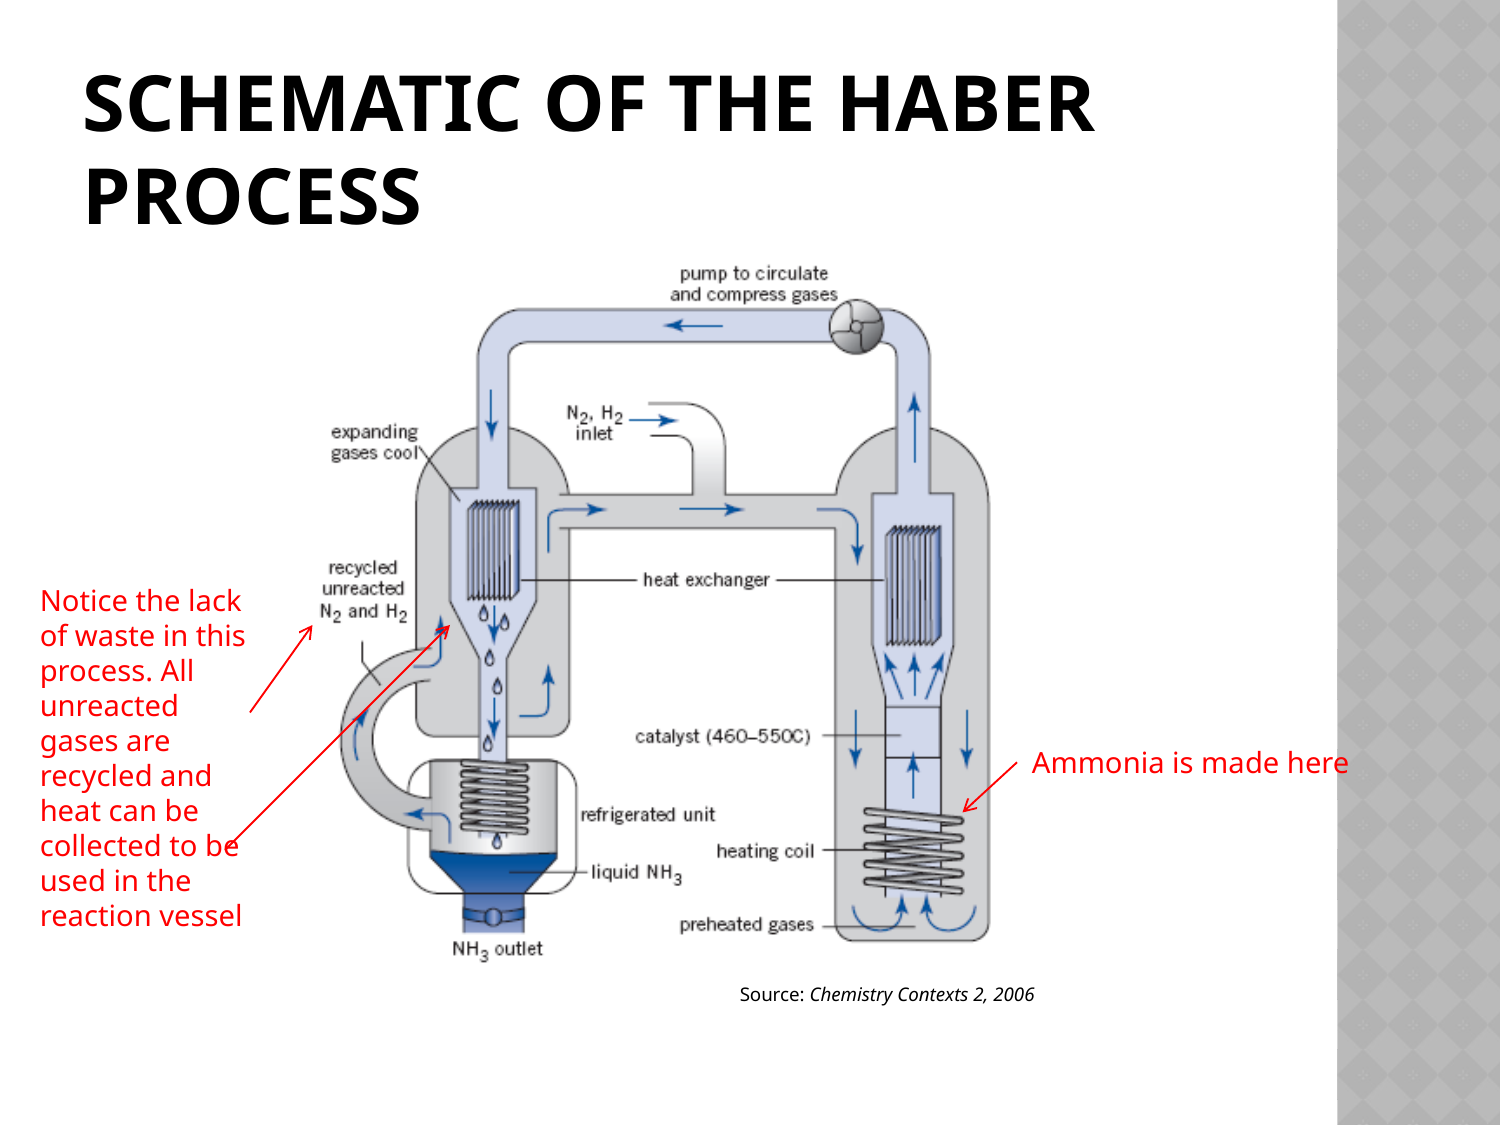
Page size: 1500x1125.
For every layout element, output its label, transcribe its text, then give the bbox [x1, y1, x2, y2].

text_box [224, 624, 451, 851]
title Schematic of the Haber Process [75, 52, 1263, 240]
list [286, 249, 1051, 980]
text_box Ammonia is made here [1055, 737, 1365, 788]
text_box Source: Chemistry Contexts 2, 2006 [725, 975, 1063, 1013]
text_box Notice the lack of waste in this process. All unreacted gases are recycled and heat can be collected to be used in the reaction vessel [24, 574, 275, 940]
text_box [961, 762, 1026, 813]
